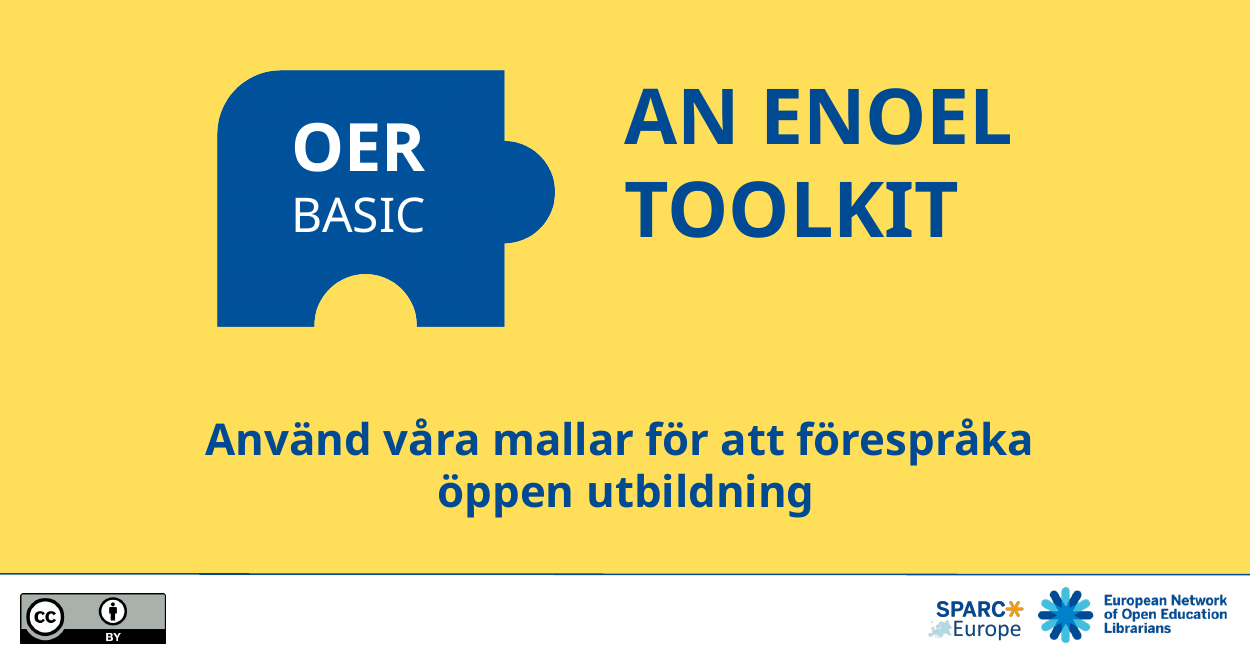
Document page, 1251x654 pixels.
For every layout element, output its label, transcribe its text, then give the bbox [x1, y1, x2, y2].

text_box Använd våra mallar för att förespråka öppen utbildning [52, 399, 1200, 572]
picture [217, 70, 556, 327]
picture [20, 592, 166, 645]
picture [1038, 587, 1228, 643]
picture [928, 586, 1027, 642]
text_box [0, 582, 1250, 654]
text_box OER BASIC [560, 90, 793, 258]
text_box AN ENOEL TOOLKIT [612, 55, 1155, 266]
